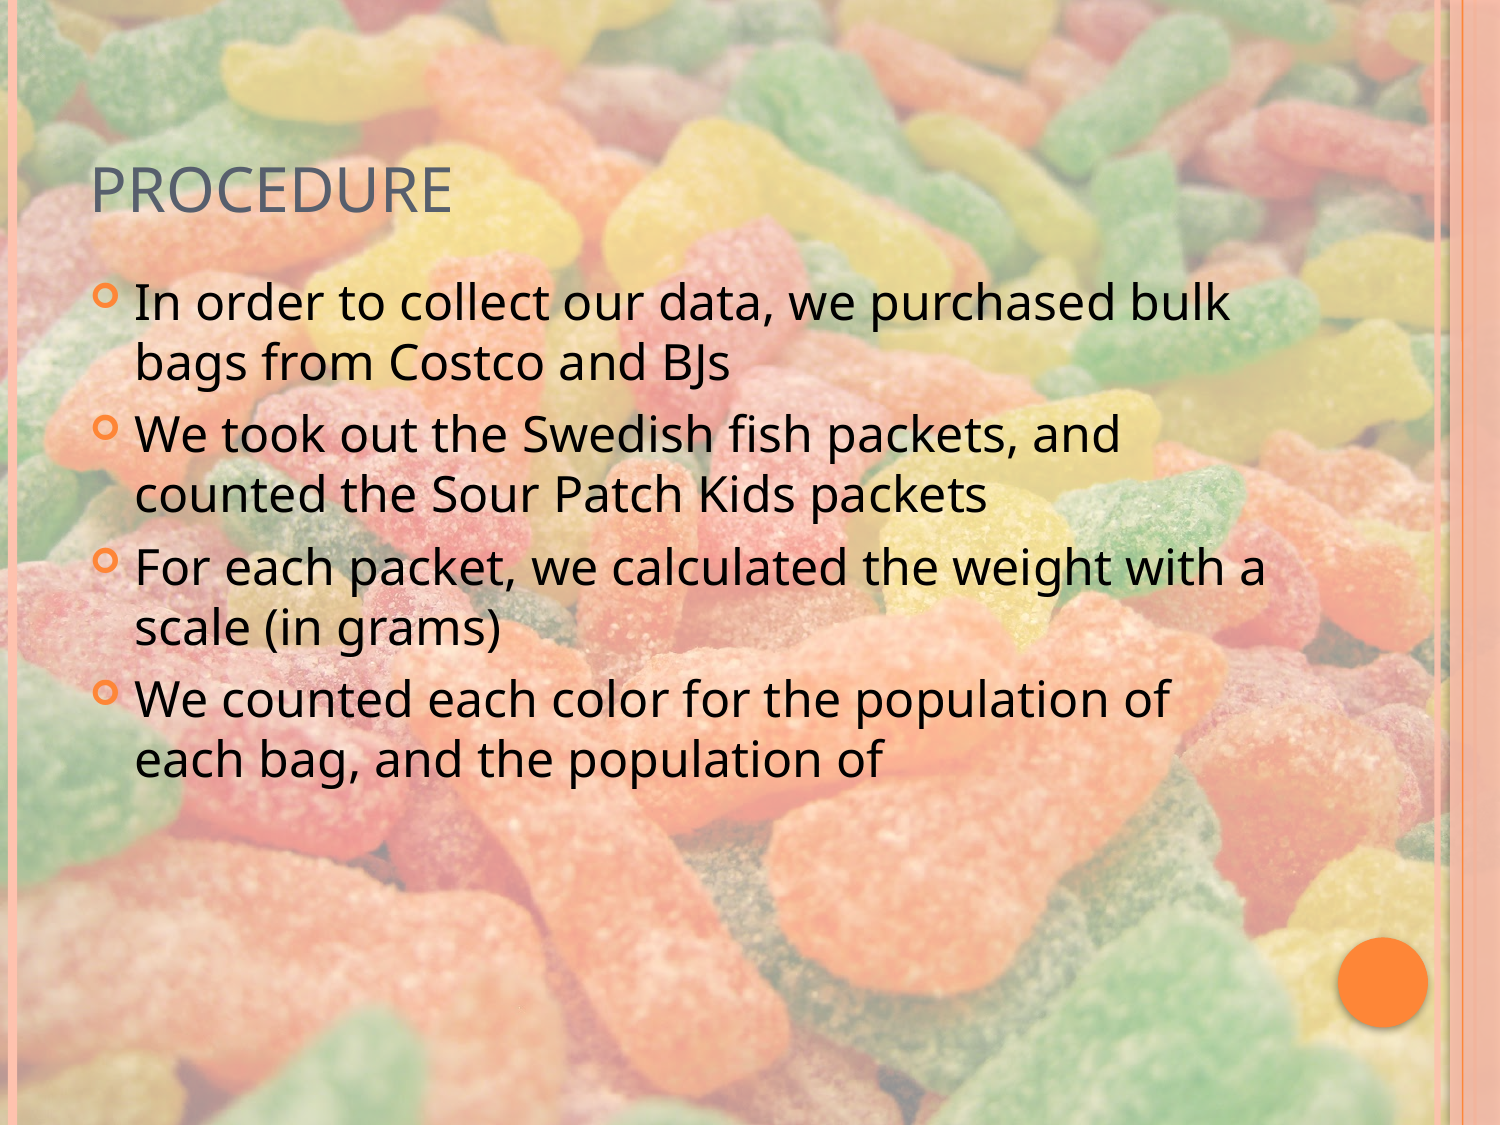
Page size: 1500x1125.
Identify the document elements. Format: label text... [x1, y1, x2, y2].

list In order to collect our data, we purchased bulk bags from Costco and BJs We took out the Swedish fish packets, and counted the Sour Patch Kids packets For each packet, we calculated the weight with a scale (in grams) We counted each color for the population of each bag, and the population of [75, 262, 1300, 1062]
title Procedure [75, 45, 1300, 233]
